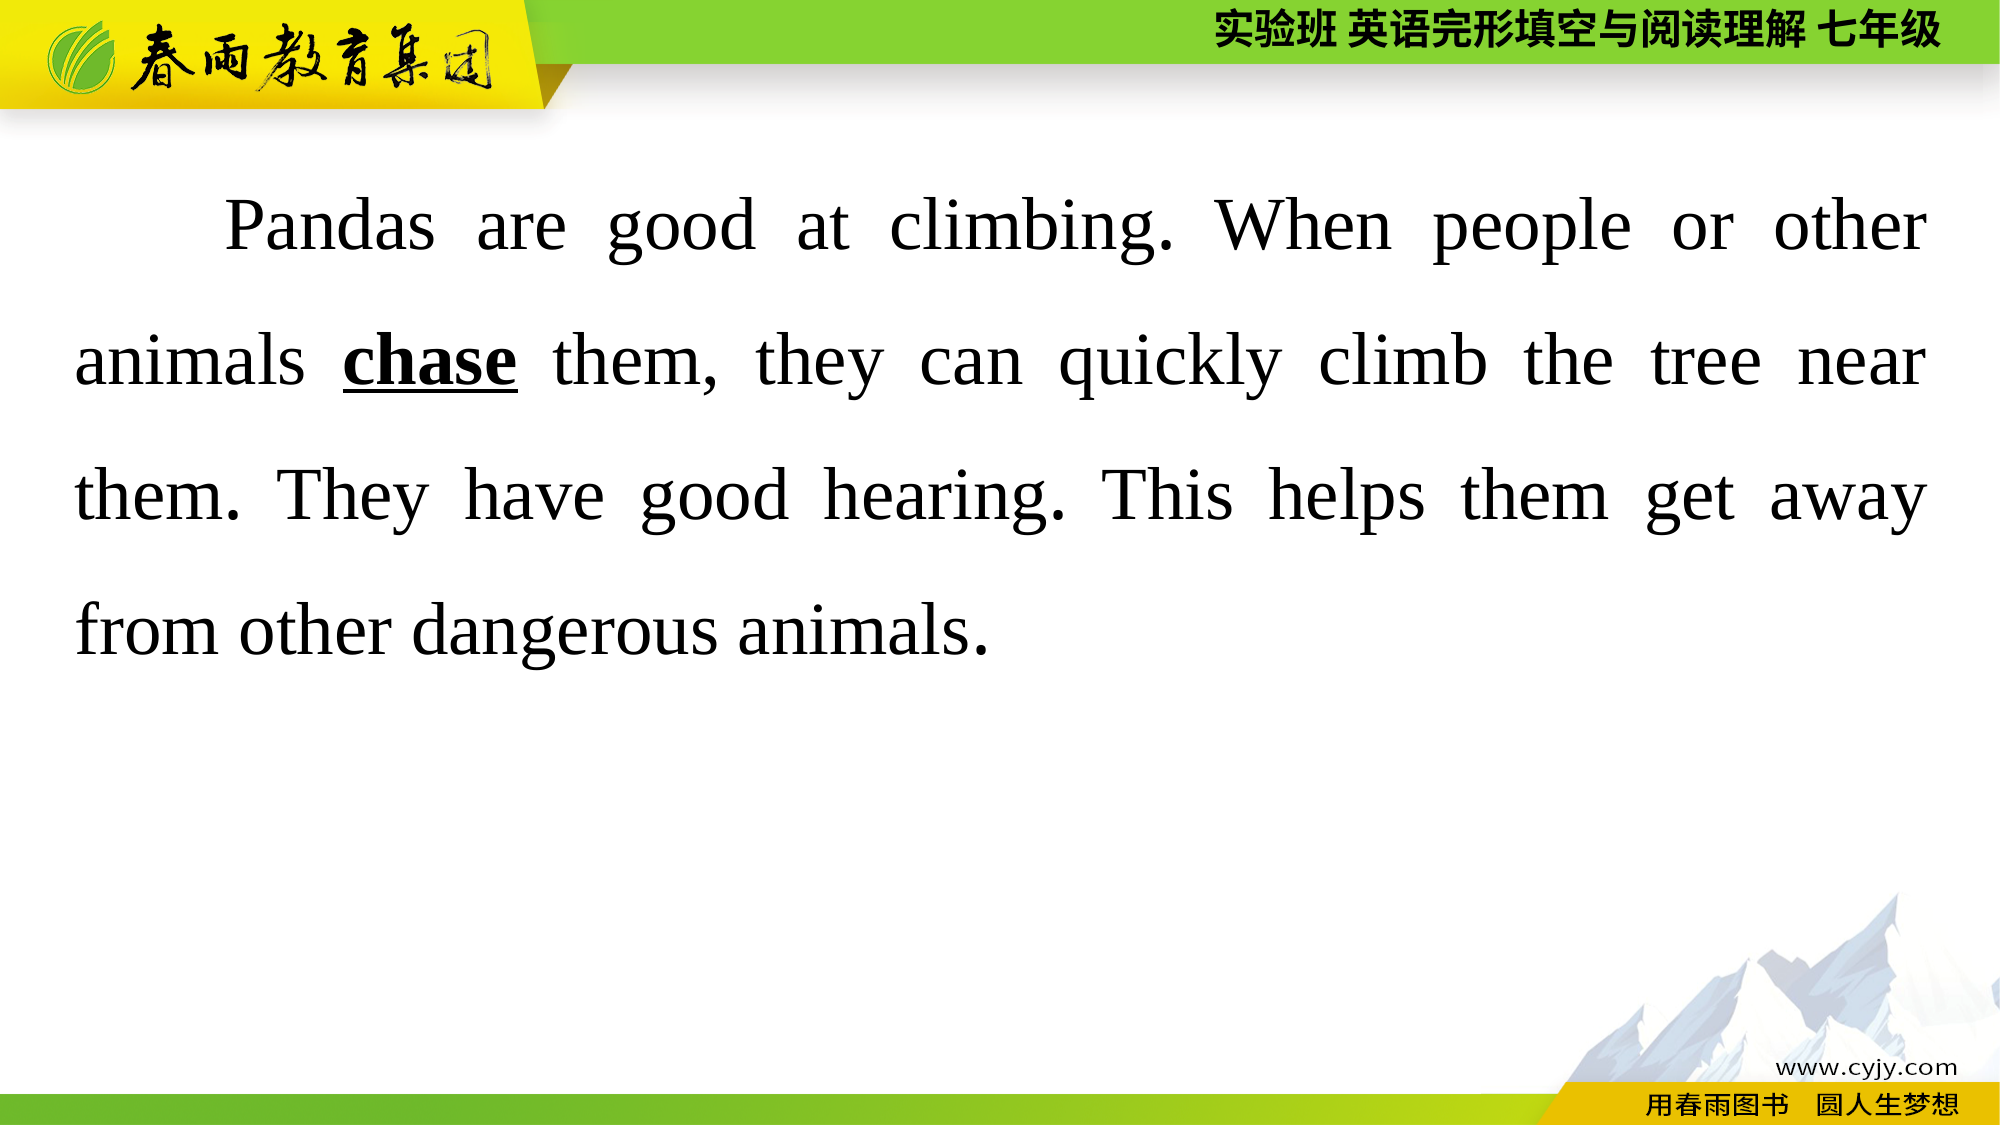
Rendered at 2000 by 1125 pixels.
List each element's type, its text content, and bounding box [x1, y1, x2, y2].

list Pandas are good at climbing. When people or other animals chase them, they can quickly climb the tree near them. They have good hearing. This helps them get away from other dangerous animals. [59, 122, 1944, 666]
picture [0, 0, 2000, 1125]
